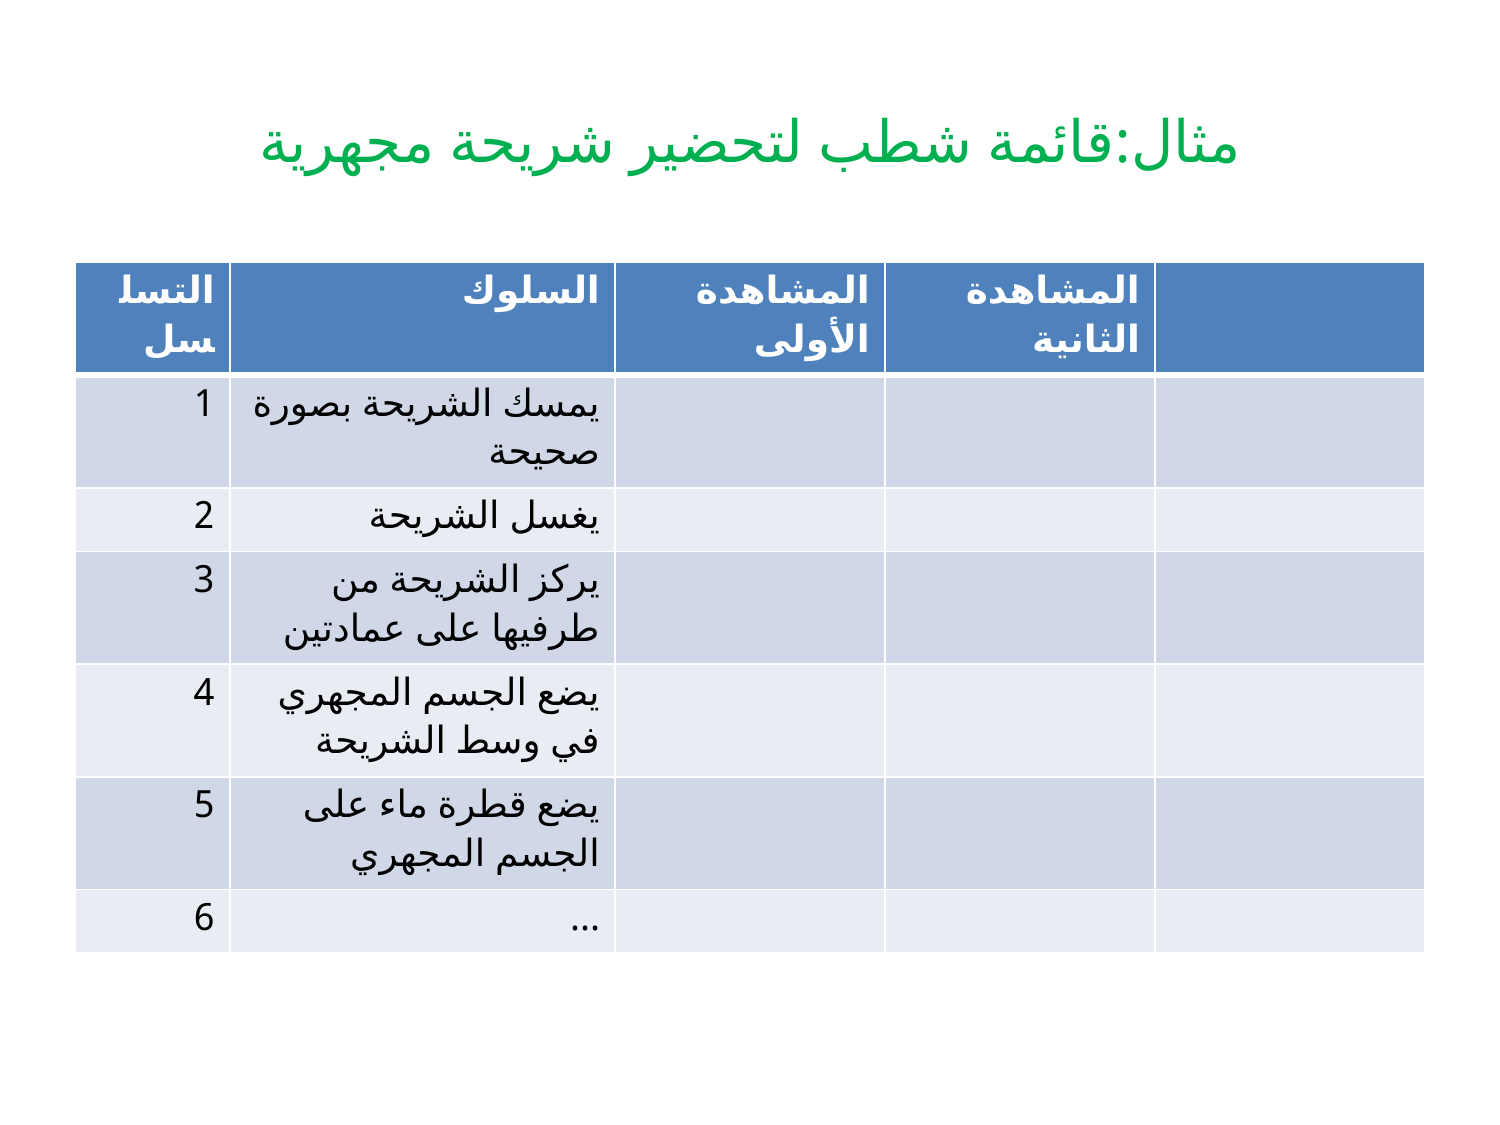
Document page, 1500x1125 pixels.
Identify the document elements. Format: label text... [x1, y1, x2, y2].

table_header [1156, 263, 1424, 372]
table_cell 5 [76, 778, 229, 889]
table_header المشاهدة الأولى [616, 263, 884, 372]
table_cell [886, 552, 1154, 663]
table_header التسلسل [76, 263, 229, 372]
title مثال:قائمة شطب لتحضير شريحة مجهرية [75, 45, 1425, 233]
table_cell [886, 665, 1154, 776]
table_header المشاهدة الثانية [886, 263, 1154, 372]
table_cell 2 [76, 489, 229, 551]
table_cell 1 [76, 378, 229, 487]
table_cell [616, 665, 884, 776]
table_cell 4 [76, 665, 229, 776]
table_cell [1156, 552, 1424, 663]
table_cell ... [231, 890, 614, 952]
table_cell [616, 778, 884, 889]
table_cell 3 [76, 552, 229, 663]
table_cell [1156, 489, 1424, 551]
table_cell [886, 489, 1154, 551]
table_cell [616, 890, 884, 952]
table_cell 6 [76, 890, 229, 952]
table_cell [616, 552, 884, 663]
table_cell [616, 489, 884, 551]
table_cell يركز الشريحة من طرفيها على عمادتين [231, 552, 614, 663]
table_cell [1156, 778, 1424, 889]
table_cell [1156, 665, 1424, 776]
table_cell [886, 378, 1154, 487]
table_cell يضع قطرة ماء على الجسم المجهري [231, 778, 614, 889]
table_cell يغسل الشريحة [231, 489, 614, 551]
table_header السلوك [231, 263, 614, 372]
table_cell [886, 778, 1154, 889]
table_cell [1156, 378, 1424, 487]
table_cell [616, 378, 884, 487]
table_cell يمسك الشريحة بصورة صحيحة [231, 378, 614, 487]
table_cell [1156, 890, 1424, 952]
table_cell يضع الجسم المجهري في وسط الشريحة [231, 665, 614, 776]
table_cell [886, 890, 1154, 952]
